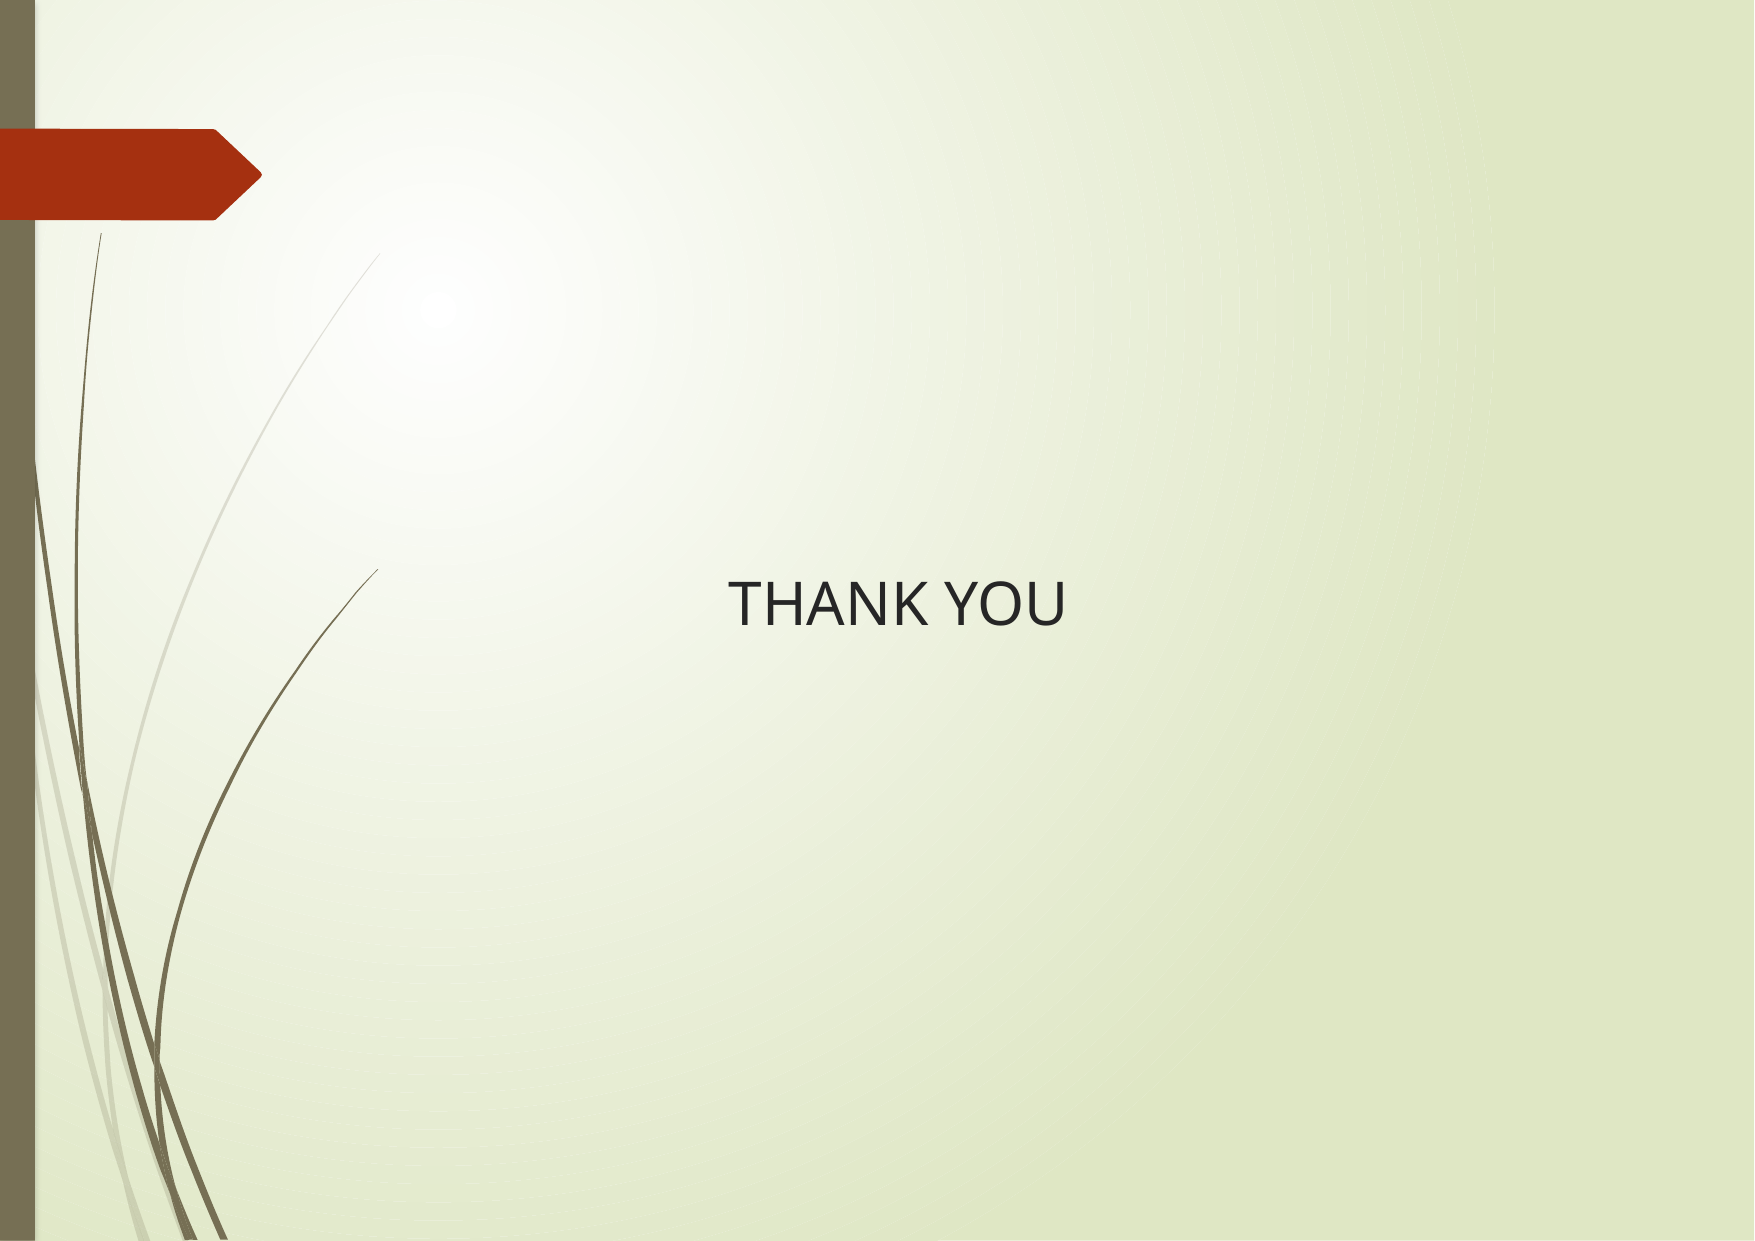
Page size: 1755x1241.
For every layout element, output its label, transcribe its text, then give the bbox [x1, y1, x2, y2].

title THANK YOU [177, 557, 1620, 647]
